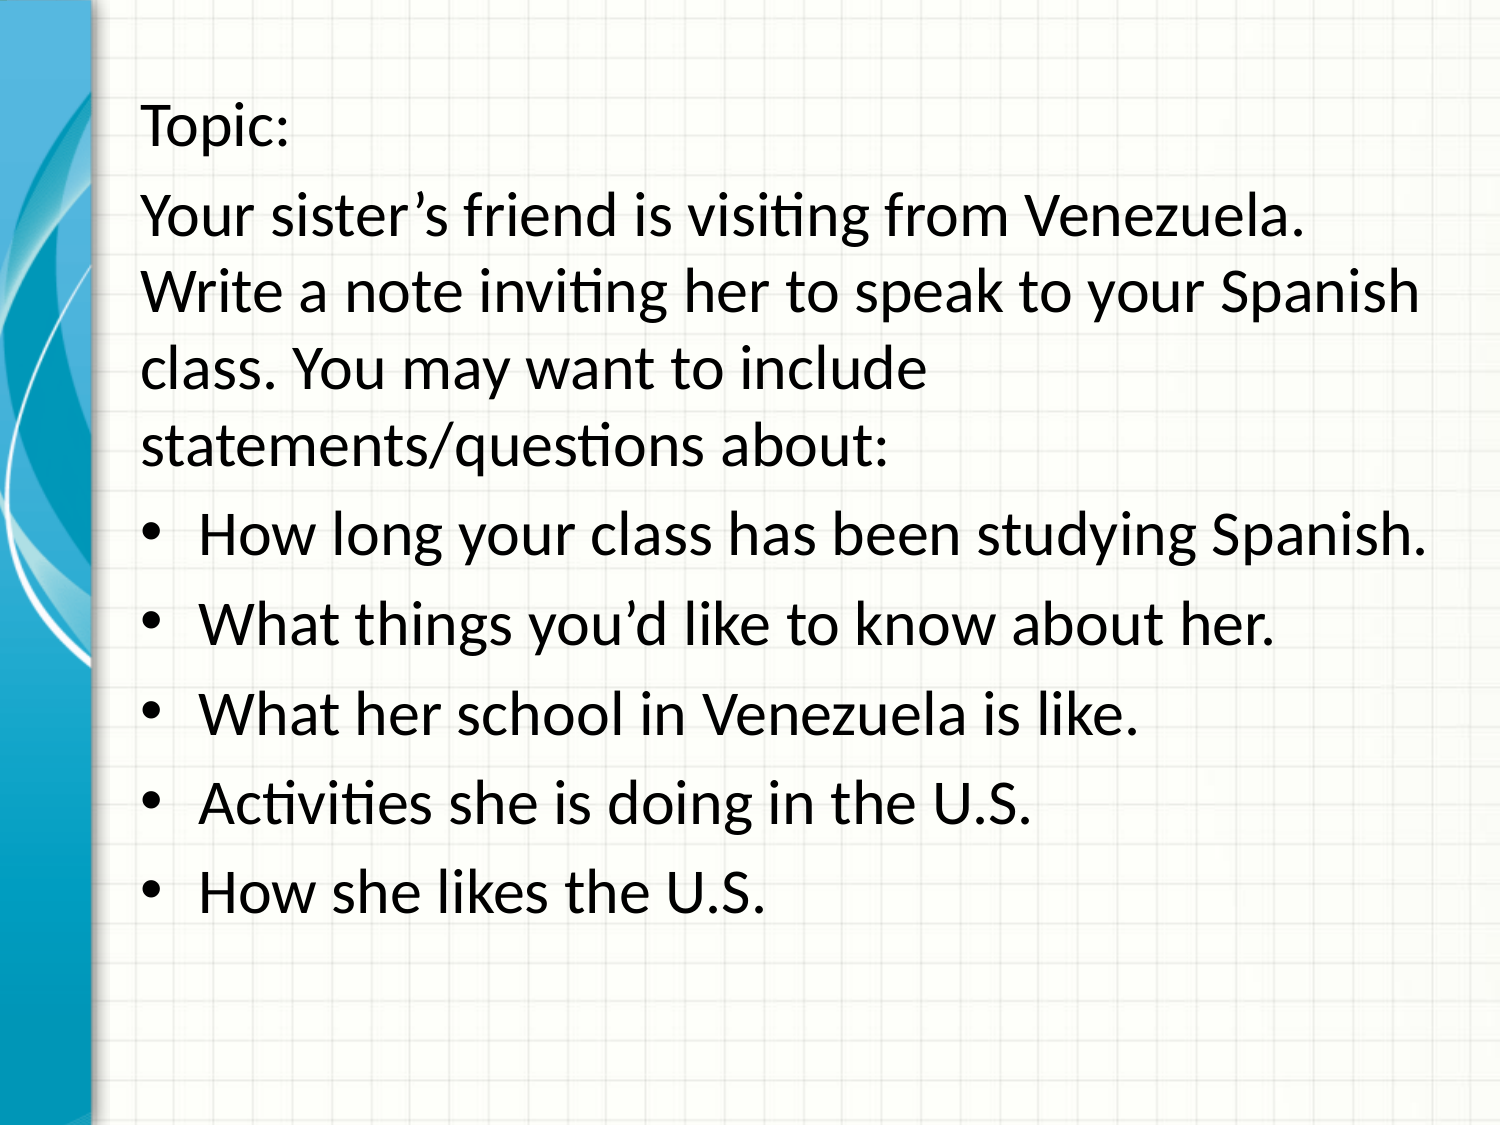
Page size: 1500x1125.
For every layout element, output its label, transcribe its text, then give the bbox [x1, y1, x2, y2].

picture [0, 0, 1500, 1125]
list Topic: Your sister’s friend is visiting from Venezuela. Write a note inviting her to speak to your Spanish class. You may want to include statements/questions about: How long your class has been studying Spanish. What things you’d like to know about her. What her school in Venezuela is like. Activities she is doing in the U.S. How she likes the U.S. [125, 75, 1450, 967]
